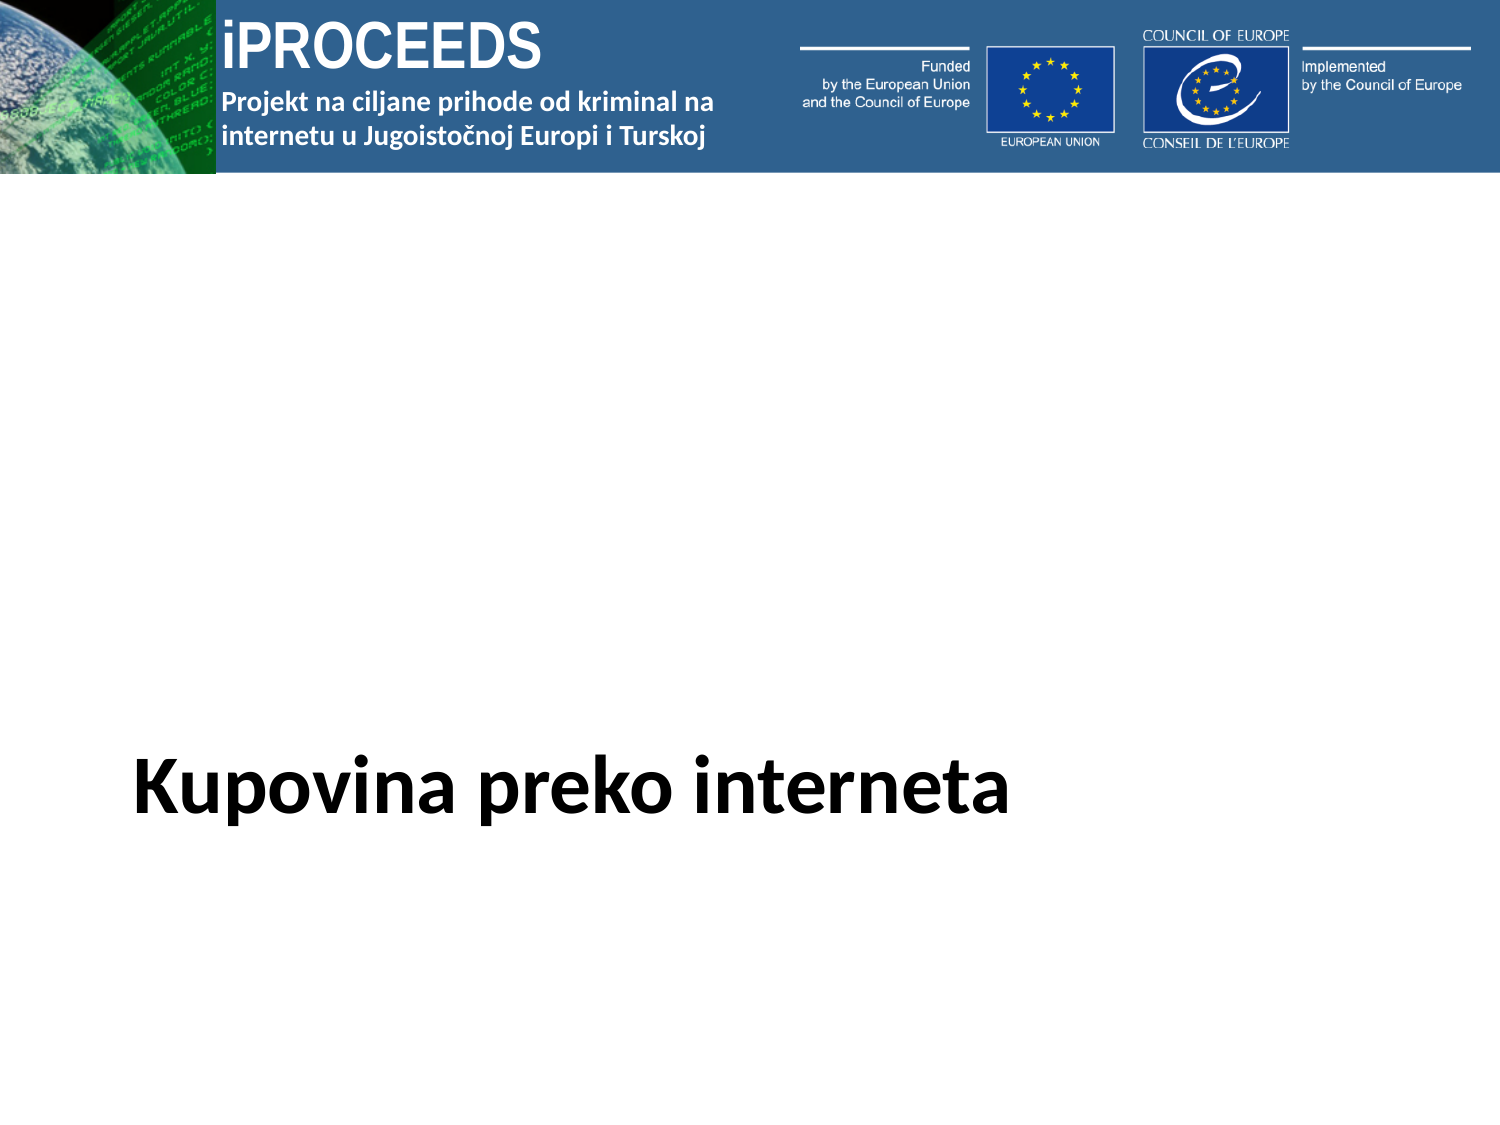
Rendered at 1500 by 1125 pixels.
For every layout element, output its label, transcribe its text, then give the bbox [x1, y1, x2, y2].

picture [0, 0, 216, 174]
title Kupovina preko interneta [118, 722, 1394, 947]
picture [800, 30, 1471, 148]
